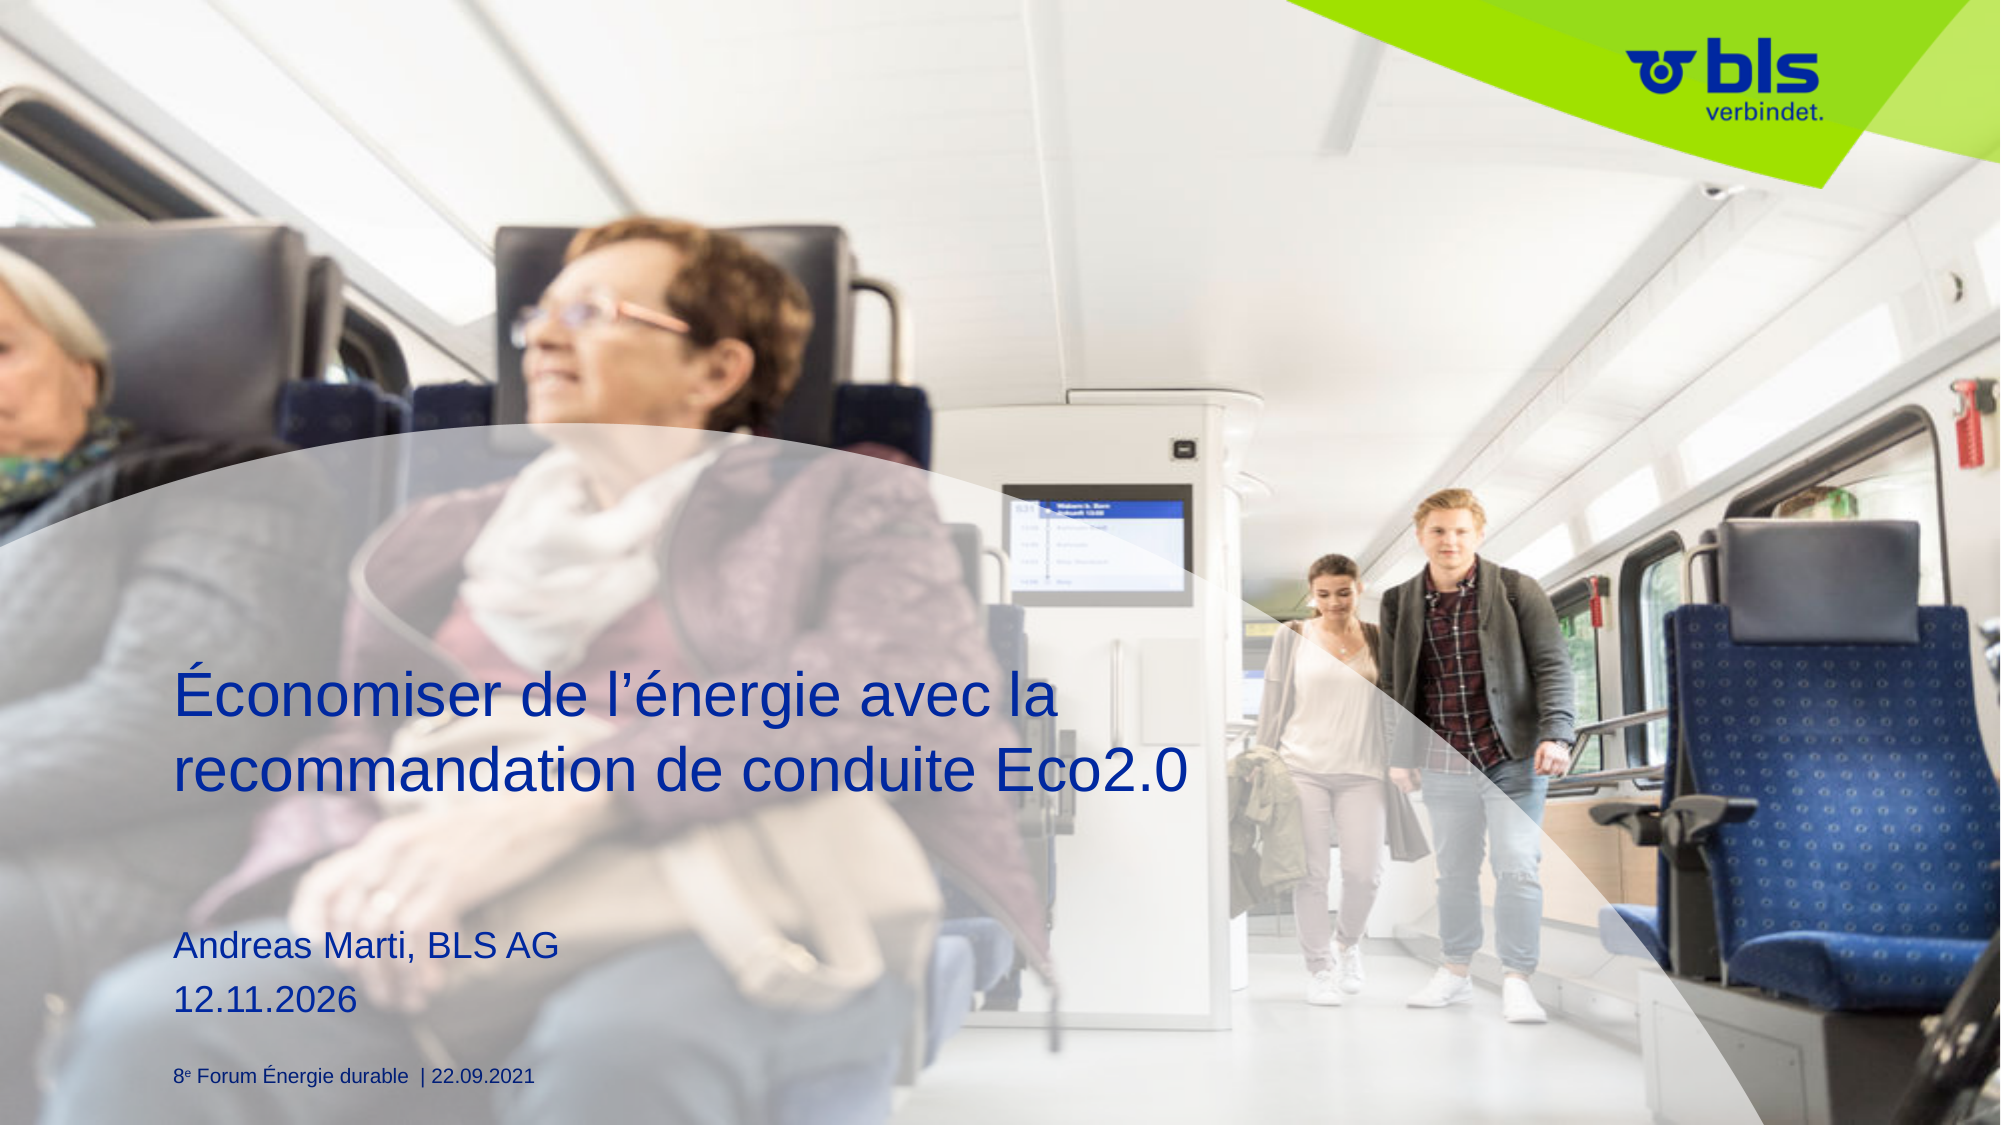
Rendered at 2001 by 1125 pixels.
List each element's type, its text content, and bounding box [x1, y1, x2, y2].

title Économiser de l’énergie avec la recommandation de conduite Eco2.0 [173, 653, 1262, 879]
subtitle Andreas Marti, BLS AG 21.09.2021 [173, 921, 1252, 1022]
footer 8e Forum Énergie durable | 22.09.2021 [173, 1062, 807, 1091]
picture [0, 0, 2001, 1125]
